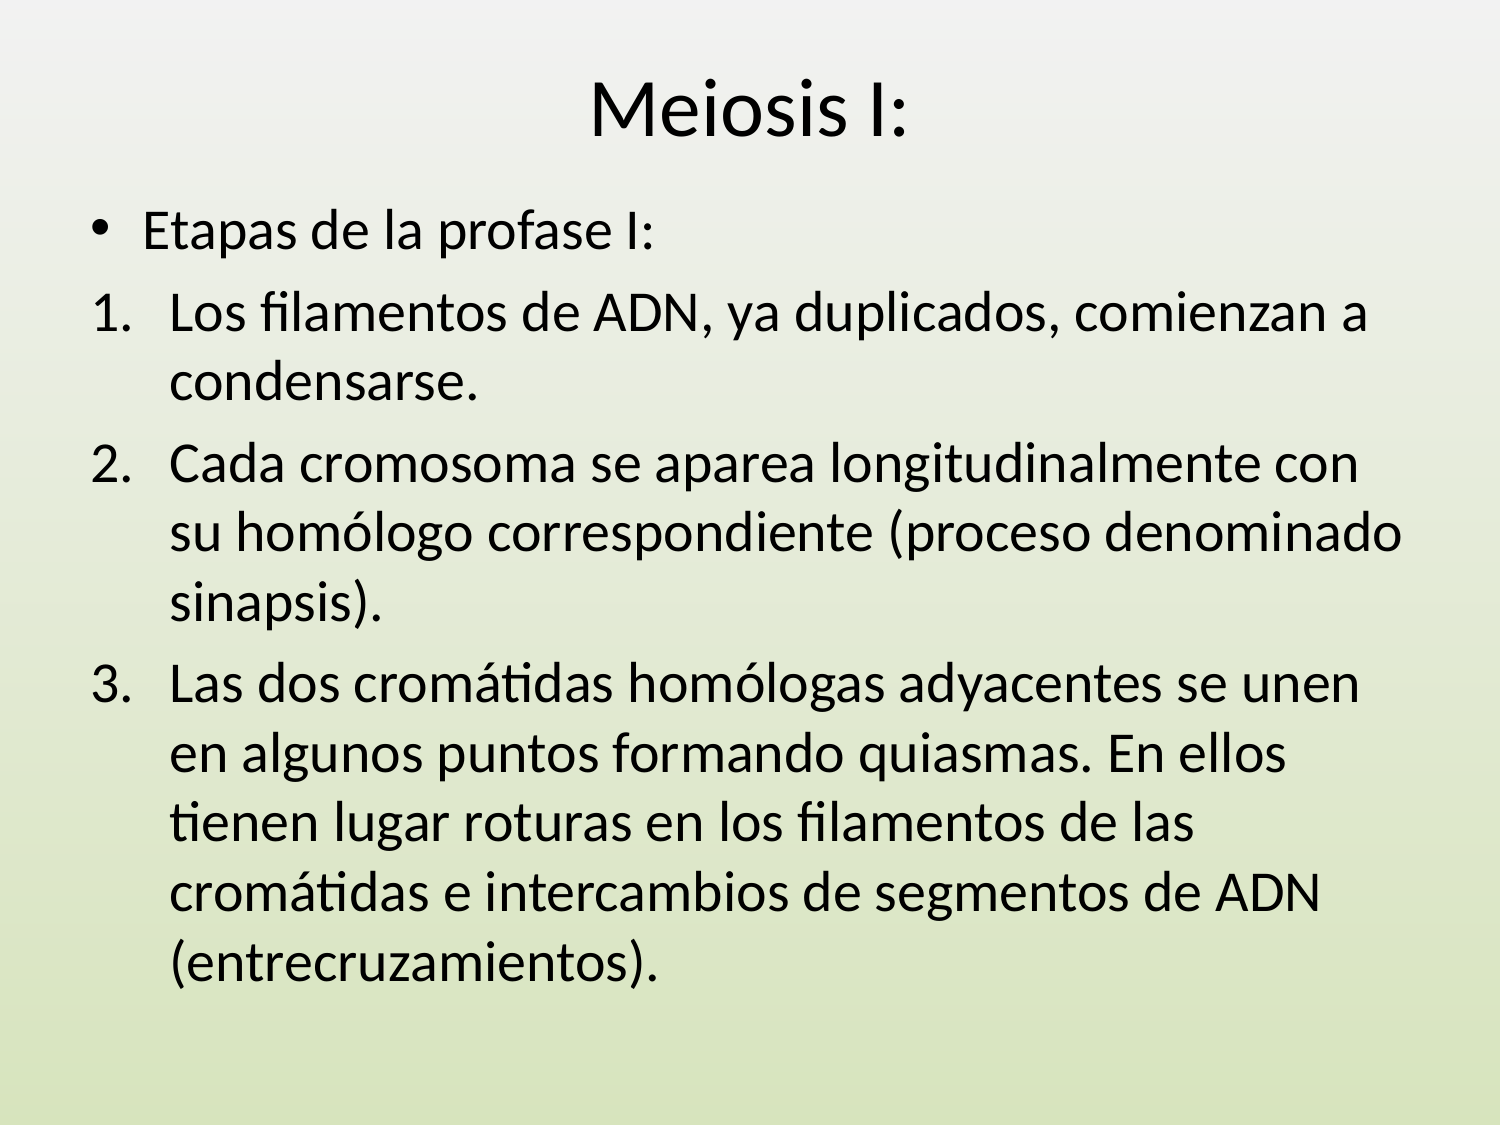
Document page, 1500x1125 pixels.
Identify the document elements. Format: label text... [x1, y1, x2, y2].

title Meiosis I: [75, 45, 1425, 161]
list Etapas de la profase I: Los filamentos de ADN, ya duplicados, comienzan a condensarse. Cada cromosoma se aparea longitudinalmente con su homólogo correspondiente (proceso denominado sinapsis). Las dos cromátidas homólogas adyacentes se unen en algunos puntos formando quiasmas. En ellos tienen lugar roturas en los filamentos de las cromátidas e intercambios de segmentos de ADN (entrecruzamientos). [75, 184, 1425, 1005]
